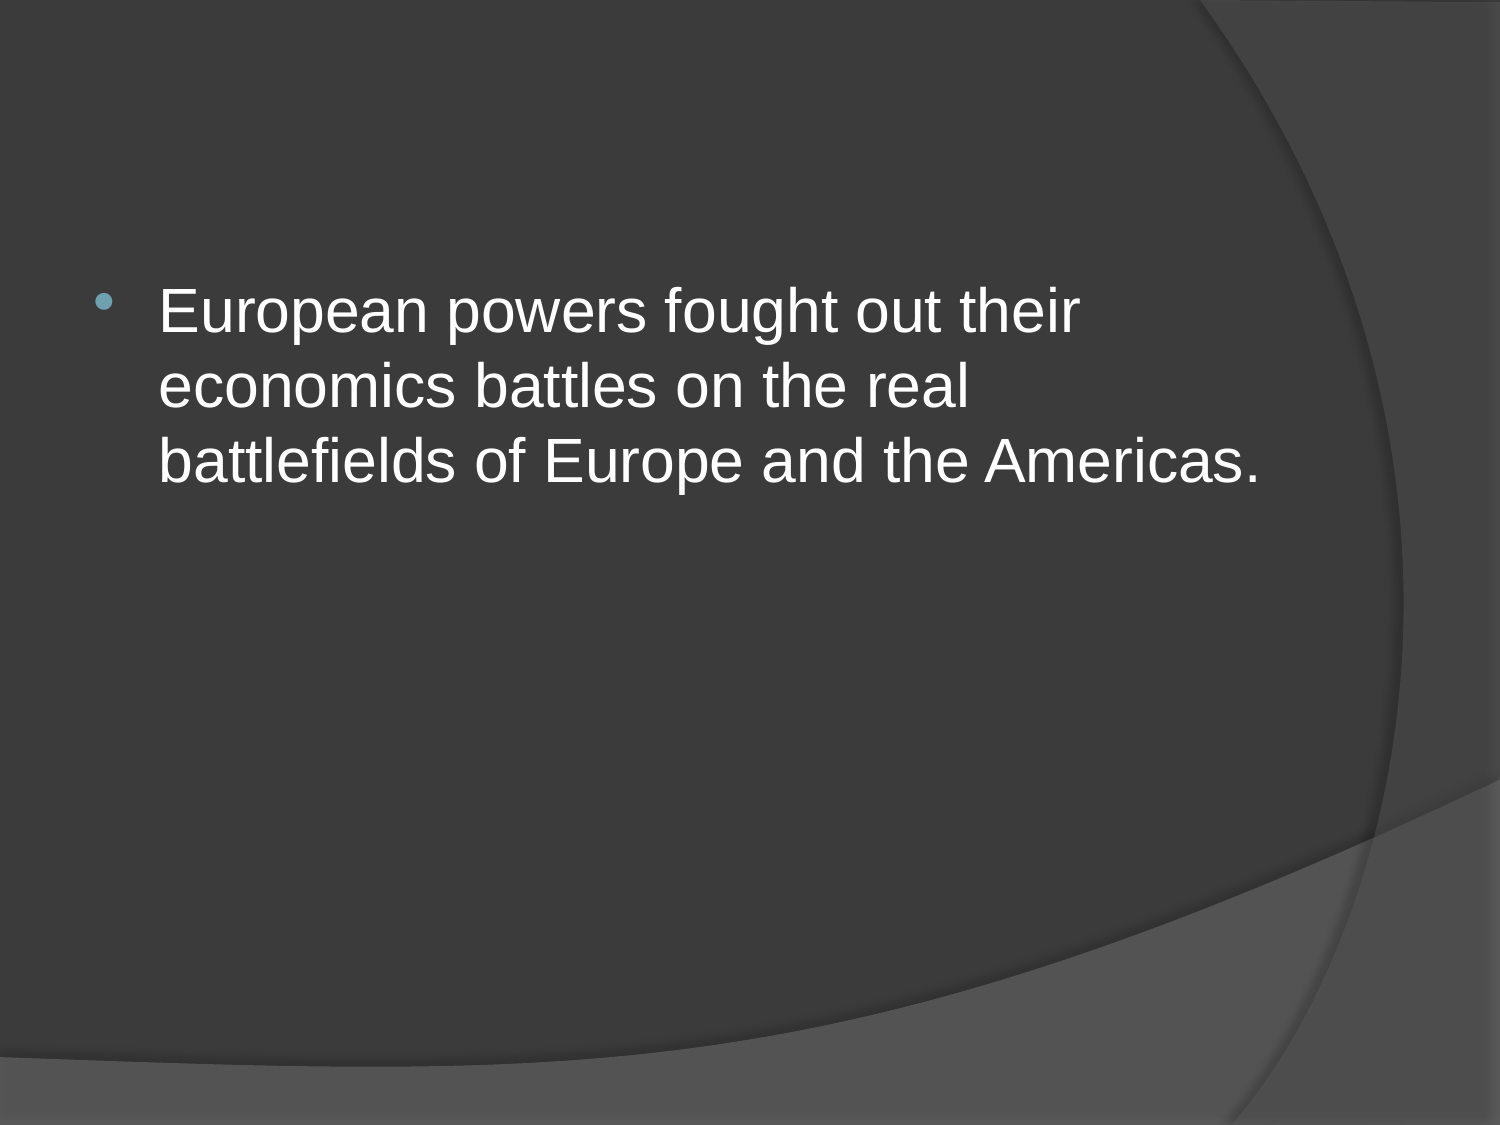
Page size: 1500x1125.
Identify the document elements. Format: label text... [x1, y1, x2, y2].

list European powers fought out their economics battles on the real battlefields of Europe and the Americas. [75, 262, 1300, 1005]
